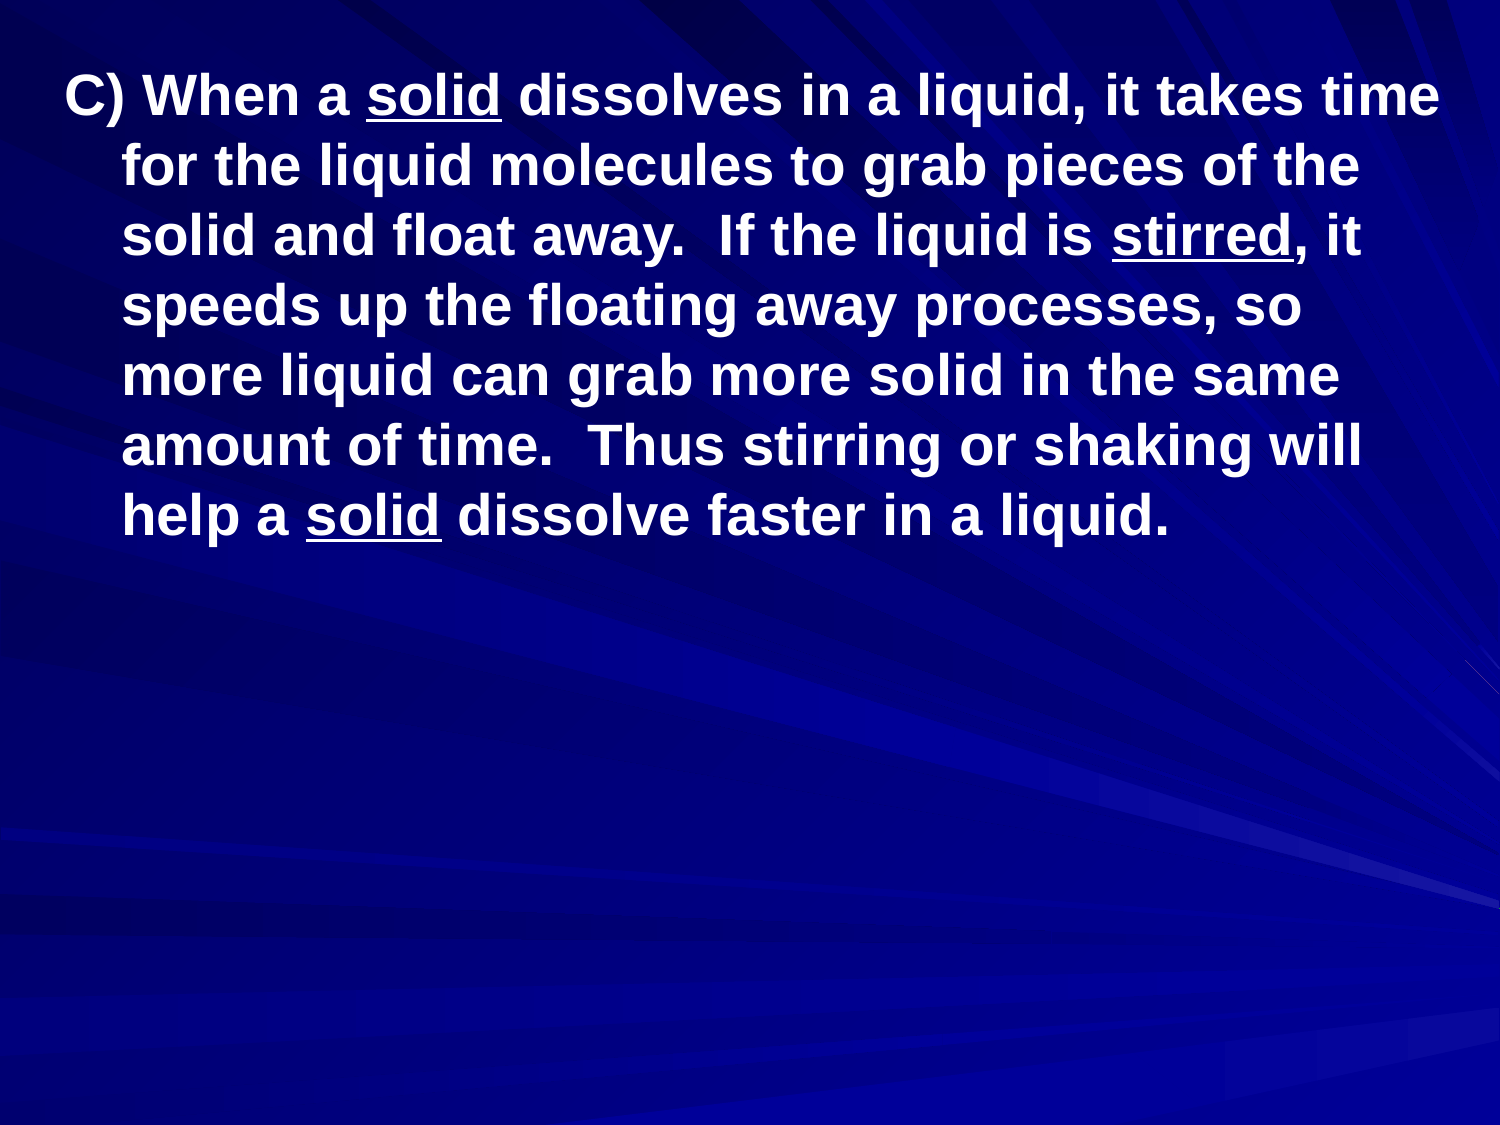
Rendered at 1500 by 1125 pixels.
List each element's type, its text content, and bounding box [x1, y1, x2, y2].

text_box C) When a solid dissolves in a liquid, it takes time for the liquid molecules to grab pieces of the solid and float away. If the liquid is stirred, it speeds up the floating away processes, so more liquid can grab more solid in the same amount of time. Thus stirring or shaking will help a solid dissolve faster in a liquid. [49, 50, 1463, 555]
